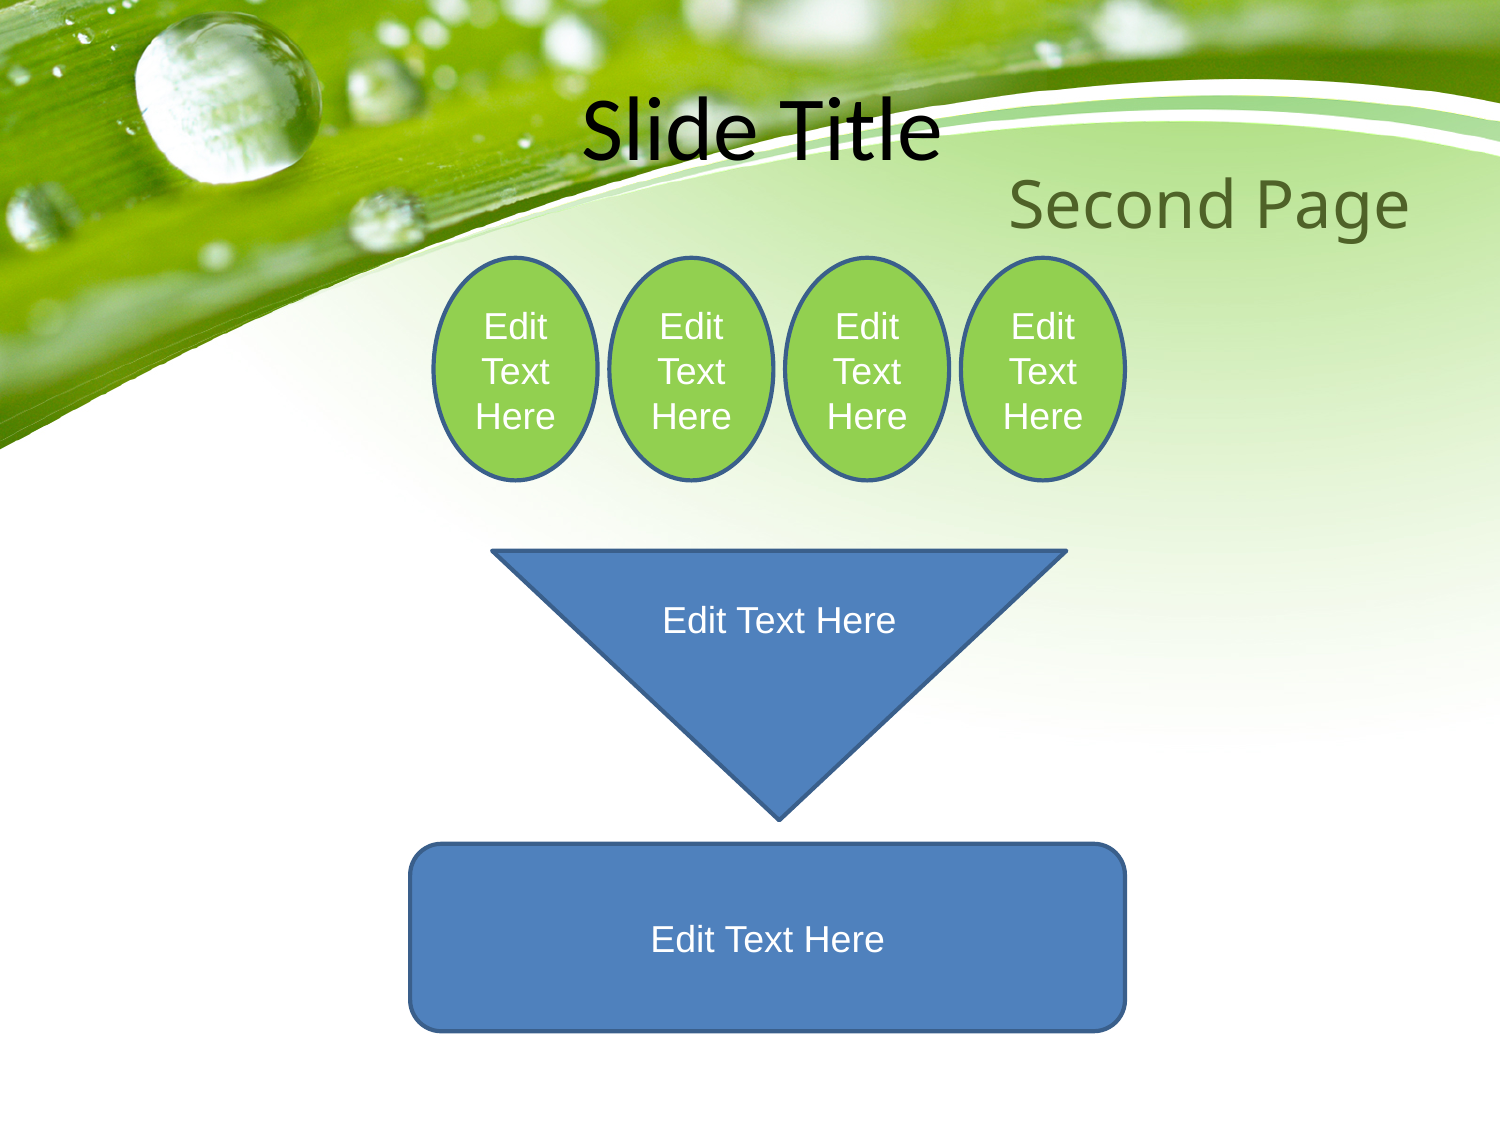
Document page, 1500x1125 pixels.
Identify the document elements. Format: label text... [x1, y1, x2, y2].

text_box Edit Text Here [431, 255, 600, 483]
text_box Edit Text Here [490, 548, 1069, 822]
text_box Edit Text Here [958, 255, 1128, 483]
text_box Edit Text Here [782, 255, 952, 483]
text_box Edit Text Here [408, 841, 1128, 1034]
text_box Edit Text Here [607, 255, 776, 483]
text_box Slide Title [123, 61, 1402, 187]
picture [0, 0, 1500, 1125]
title Second Page [986, 137, 1427, 268]
